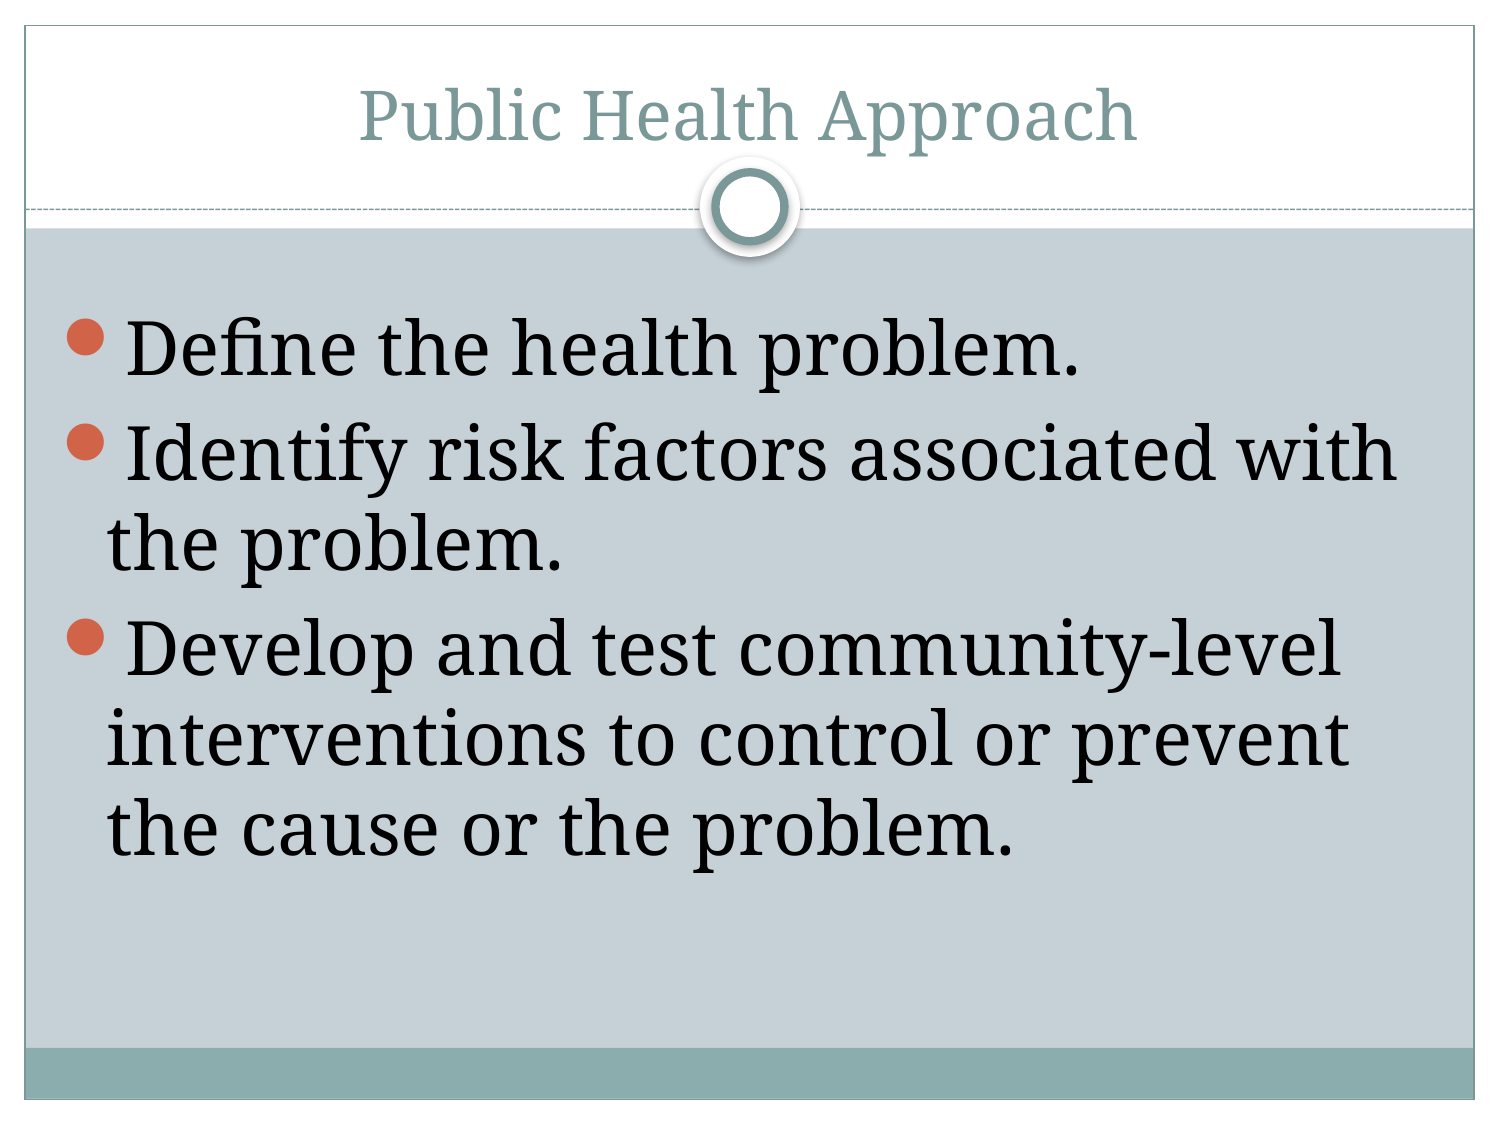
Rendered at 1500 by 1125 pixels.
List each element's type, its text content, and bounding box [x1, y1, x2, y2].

title Public Health Approach [49, 37, 1450, 162]
list Define the health problem. Identify risk factors associated with the problem. Develop and test community-level interventions to control or prevent the cause or the problem. [46, 292, 1442, 1043]
